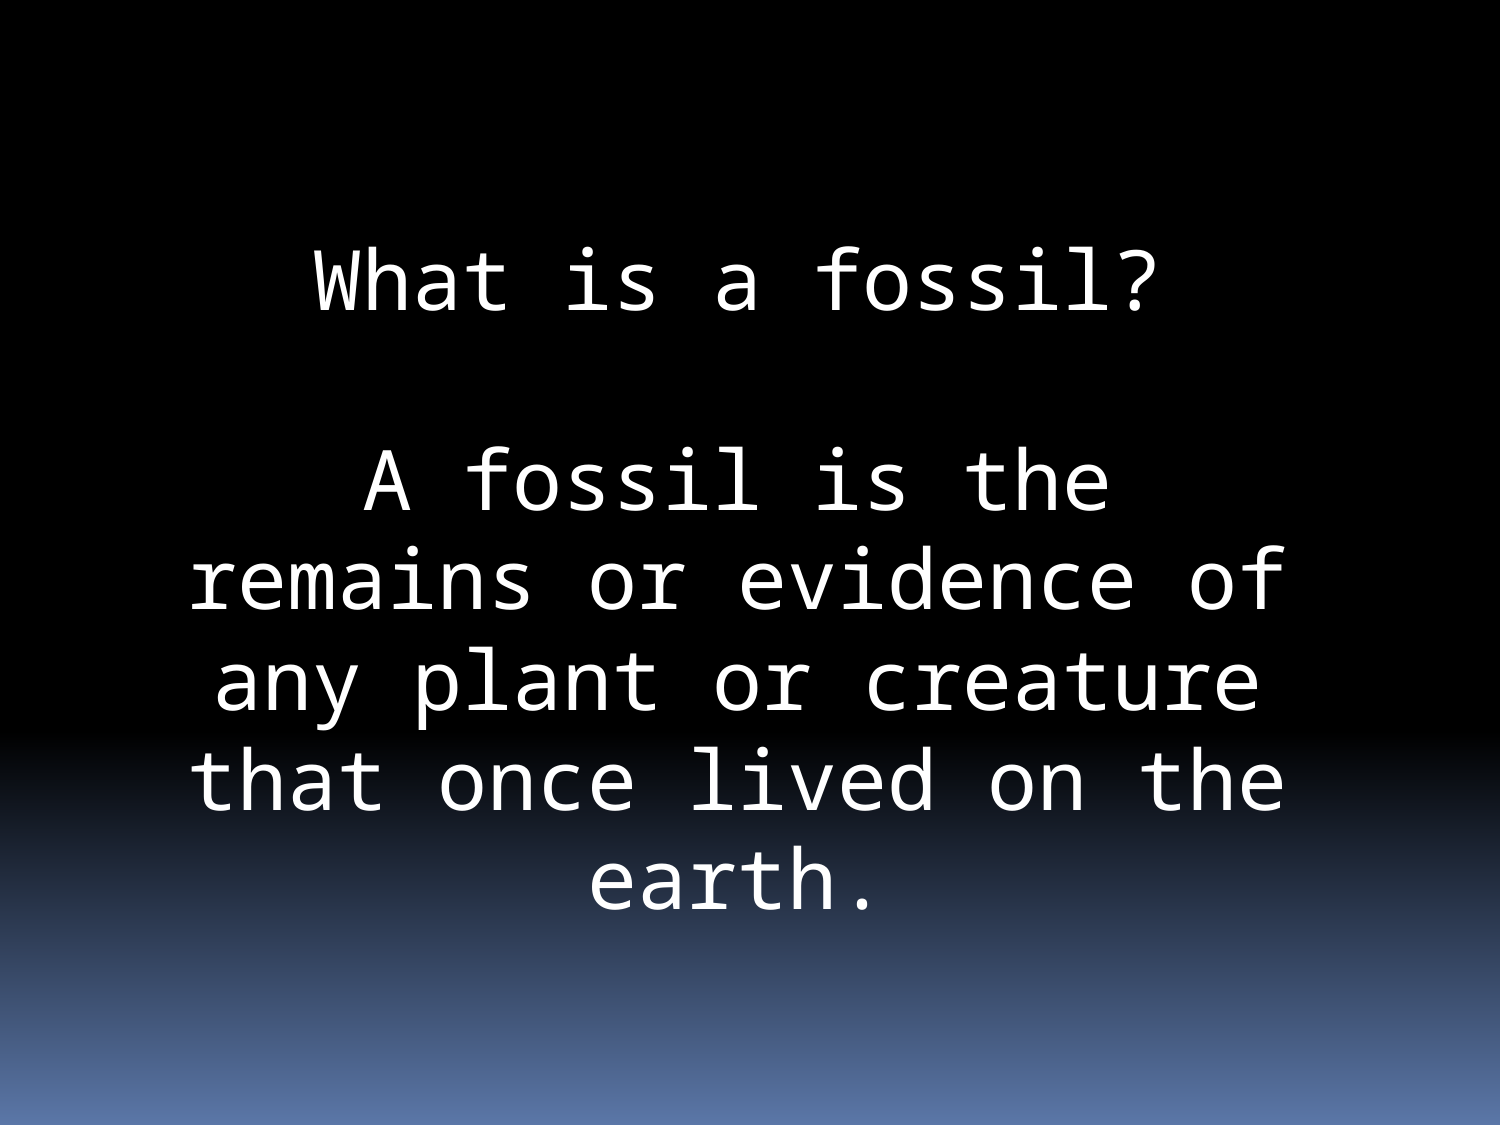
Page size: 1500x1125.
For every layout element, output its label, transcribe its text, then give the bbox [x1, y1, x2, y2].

text_box What is a fossil? A fossil is the remains or evidence of any plant or creature that once lived on the earth. [150, 219, 1325, 935]
